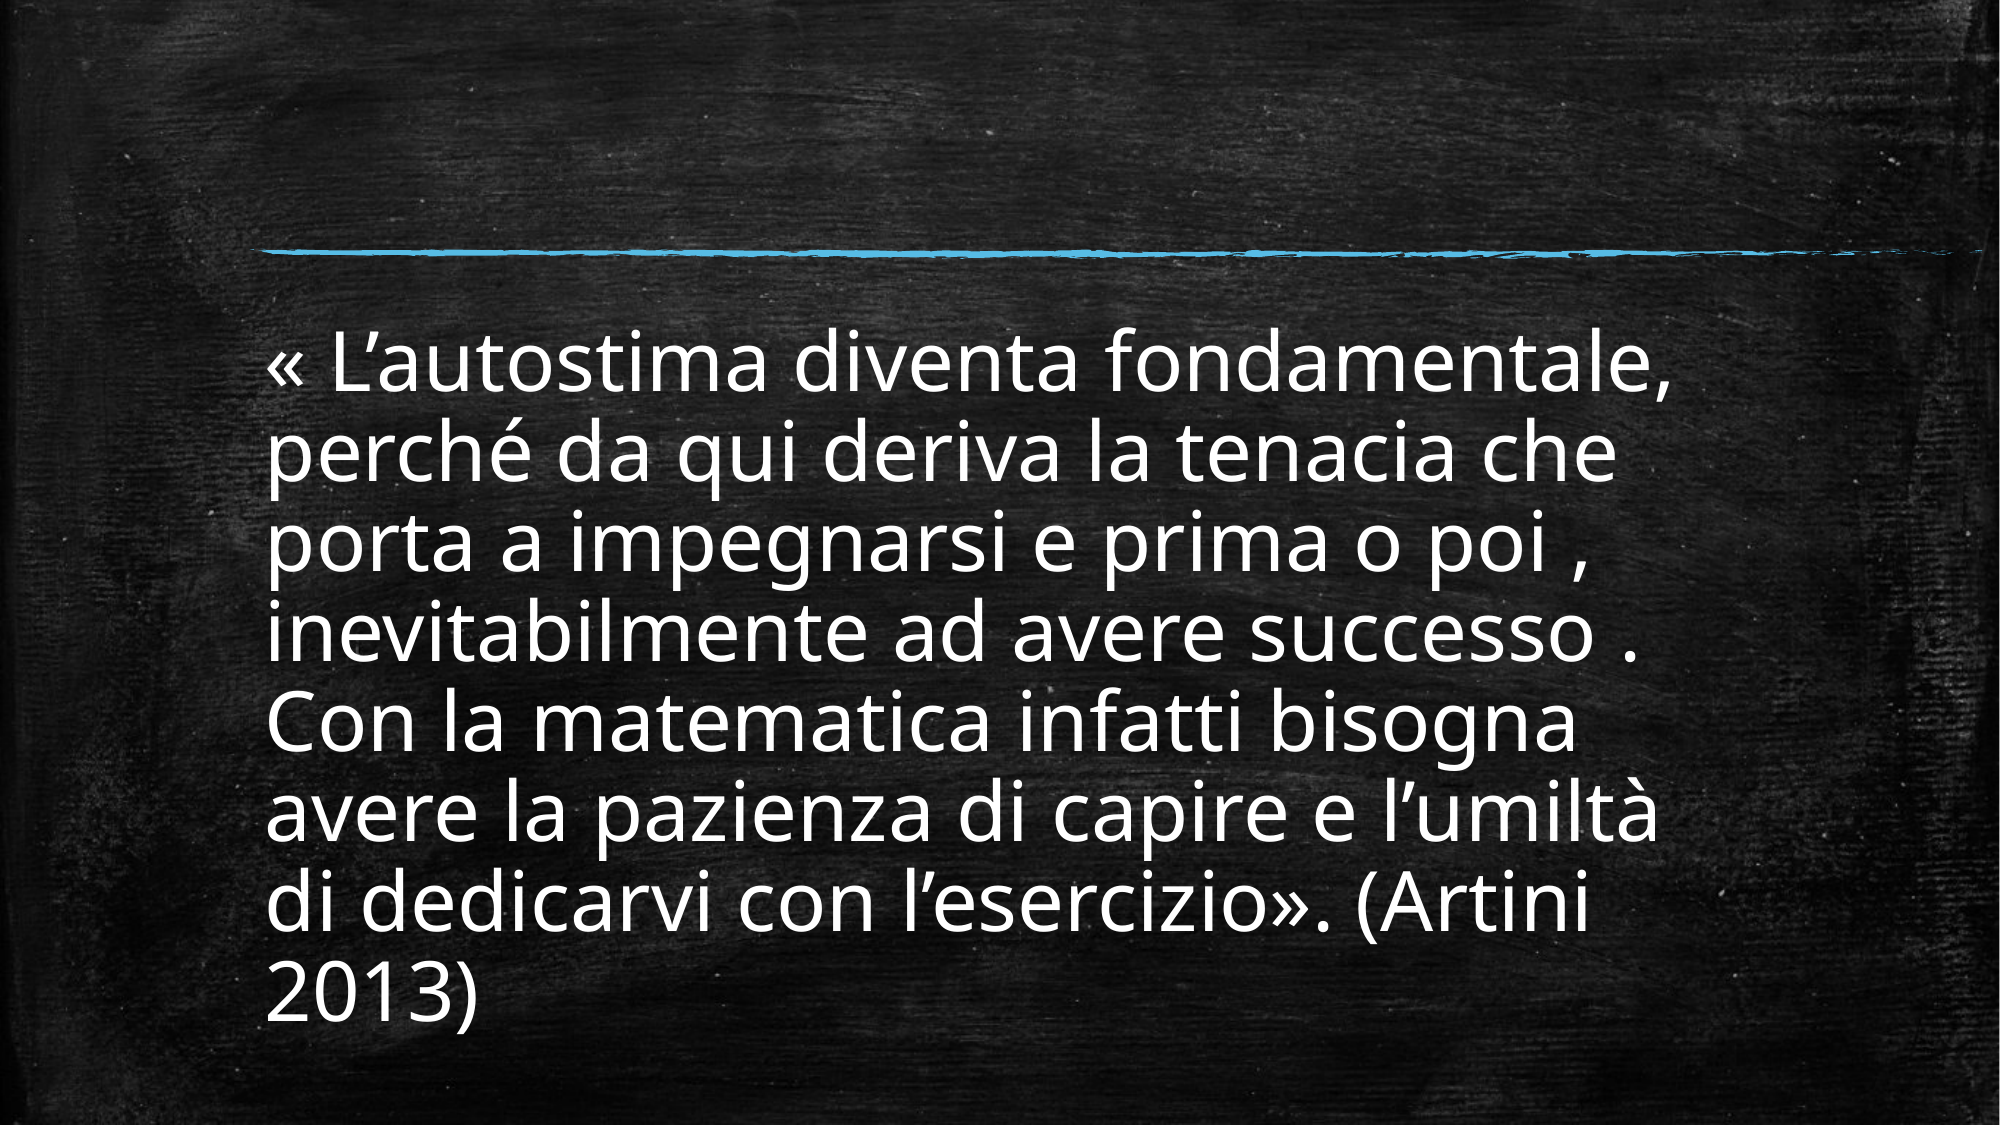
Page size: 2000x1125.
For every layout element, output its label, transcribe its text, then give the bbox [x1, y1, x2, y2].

list « L’autostima diventa fondamentale, perché da qui deriva la tenacia che porta a impegnarsi e prima o poi , inevitabilmente ad avere successo . Con la matematica infatti bisogna avere la pazienza di capire e l’umiltà di dedicarvi con l’esercizio». (Artini 2013) [249, 312, 1750, 1013]
